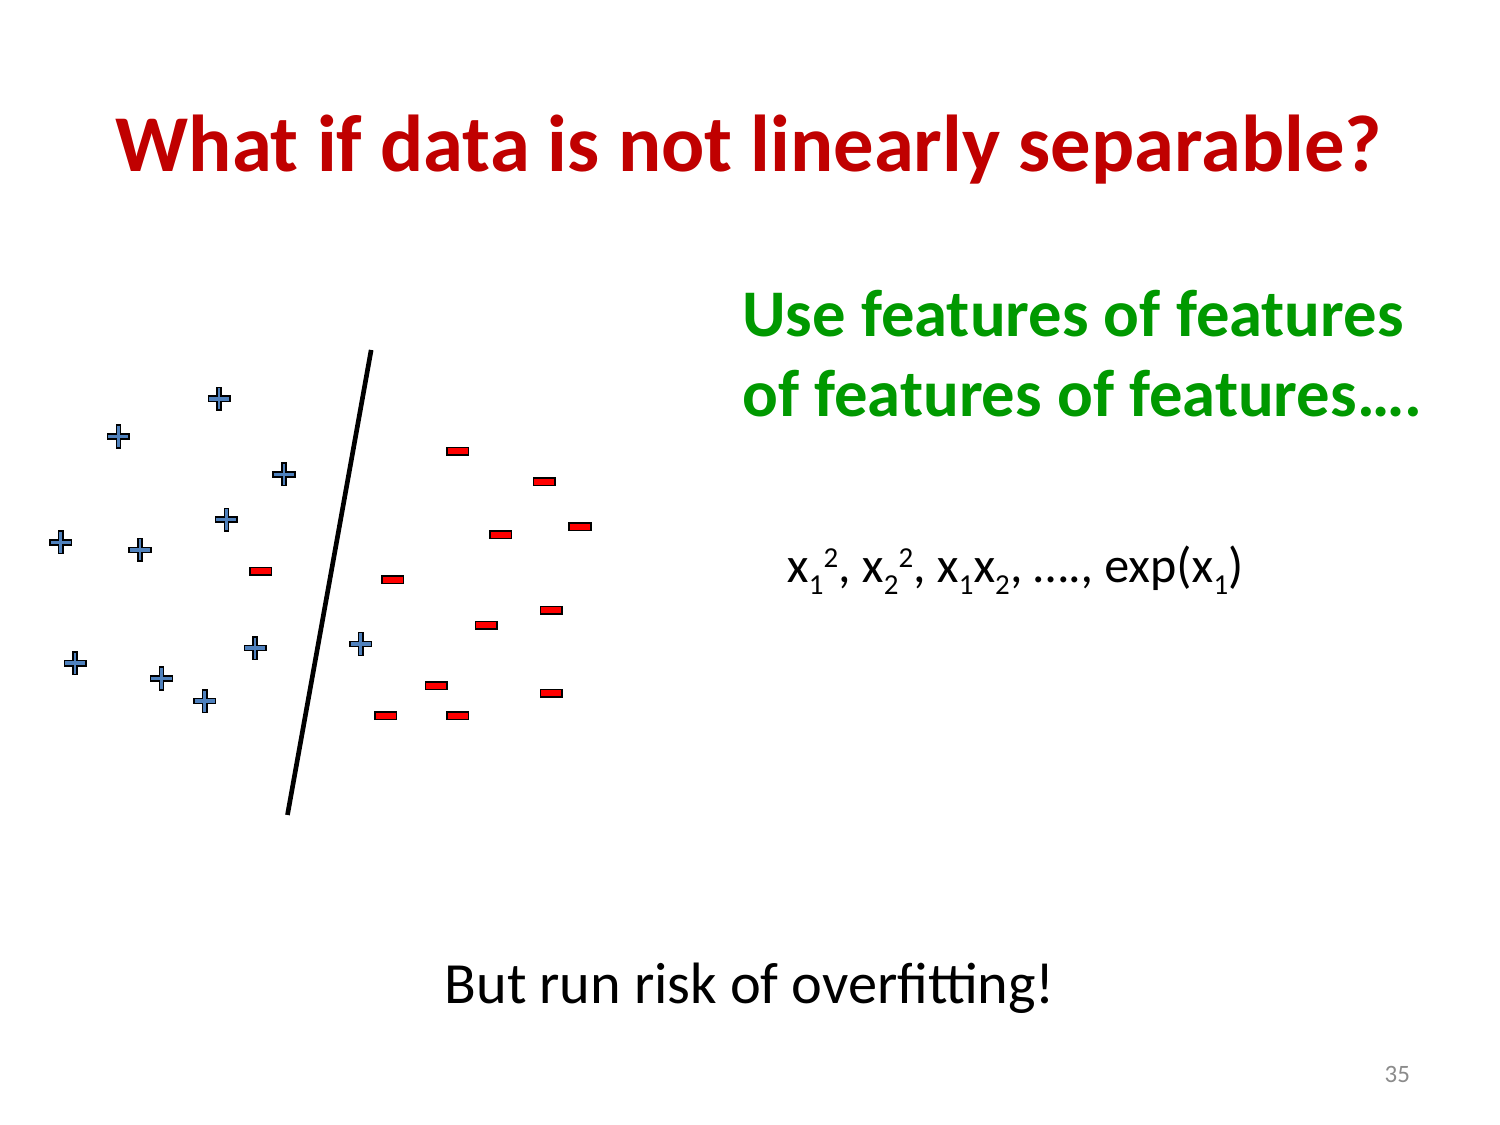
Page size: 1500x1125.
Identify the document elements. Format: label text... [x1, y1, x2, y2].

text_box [249, 447, 592, 720]
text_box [49, 387, 296, 713]
text_box x12, x22, x1x2, …., exp(x1) [772, 524, 1259, 608]
text_box But run risk of overfitting! [430, 937, 1071, 1023]
text_box Use features of features of features of features…. [727, 262, 1438, 438]
title What if data is not linearly separable? [75, 45, 1425, 233]
slide_number 35 [1074, 1042, 1425, 1103]
